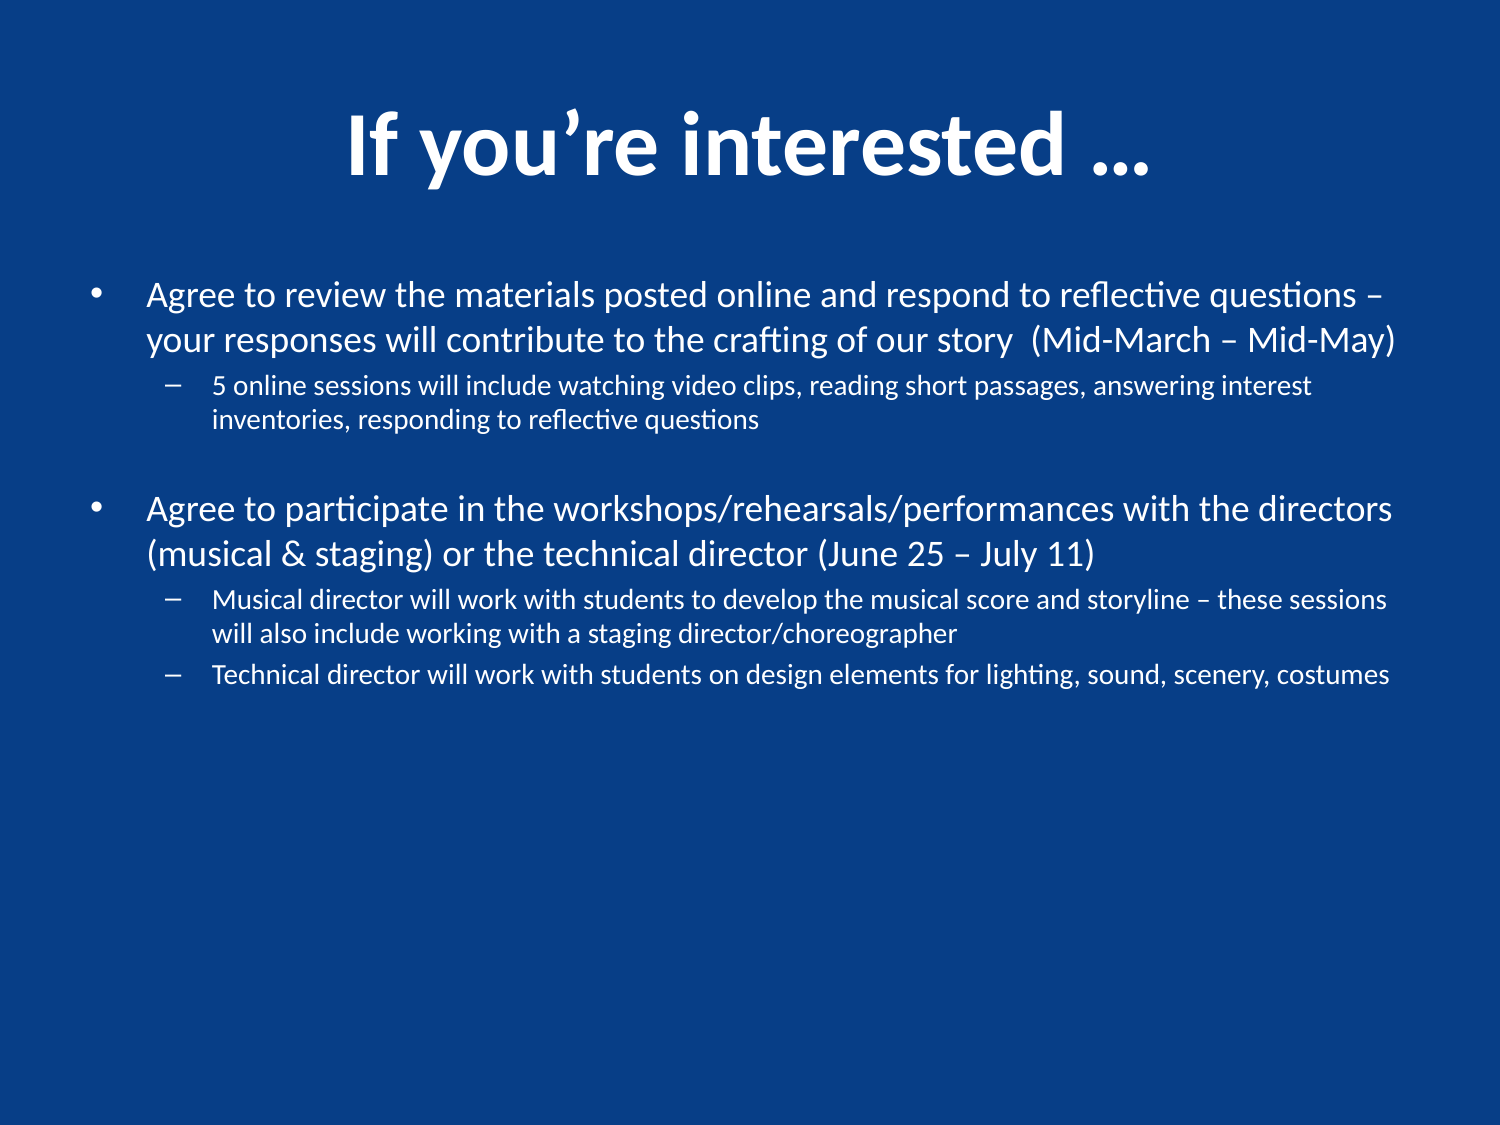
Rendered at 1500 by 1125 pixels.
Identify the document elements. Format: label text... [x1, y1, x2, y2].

title If you’re interested … [75, 45, 1425, 233]
list Agree to review the materials posted online and respond to reflective questions – your responses will contribute to the crafting of our story (Mid-March – Mid-May) 5 online sessions will include watching video clips, reading short passages, answering interest inventories, responding to reflective questions Agree to participate in the workshops/rehearsals/performances with the directors (musical & staging) or the technical director (June 25 – July 11) Musical director will work with students to develop the musical score and storyline – these sessions will also include working with a staging director/choreographer Technical director will work with students on design elements for lighting, sound, scenery, costumes [75, 262, 1425, 1005]
